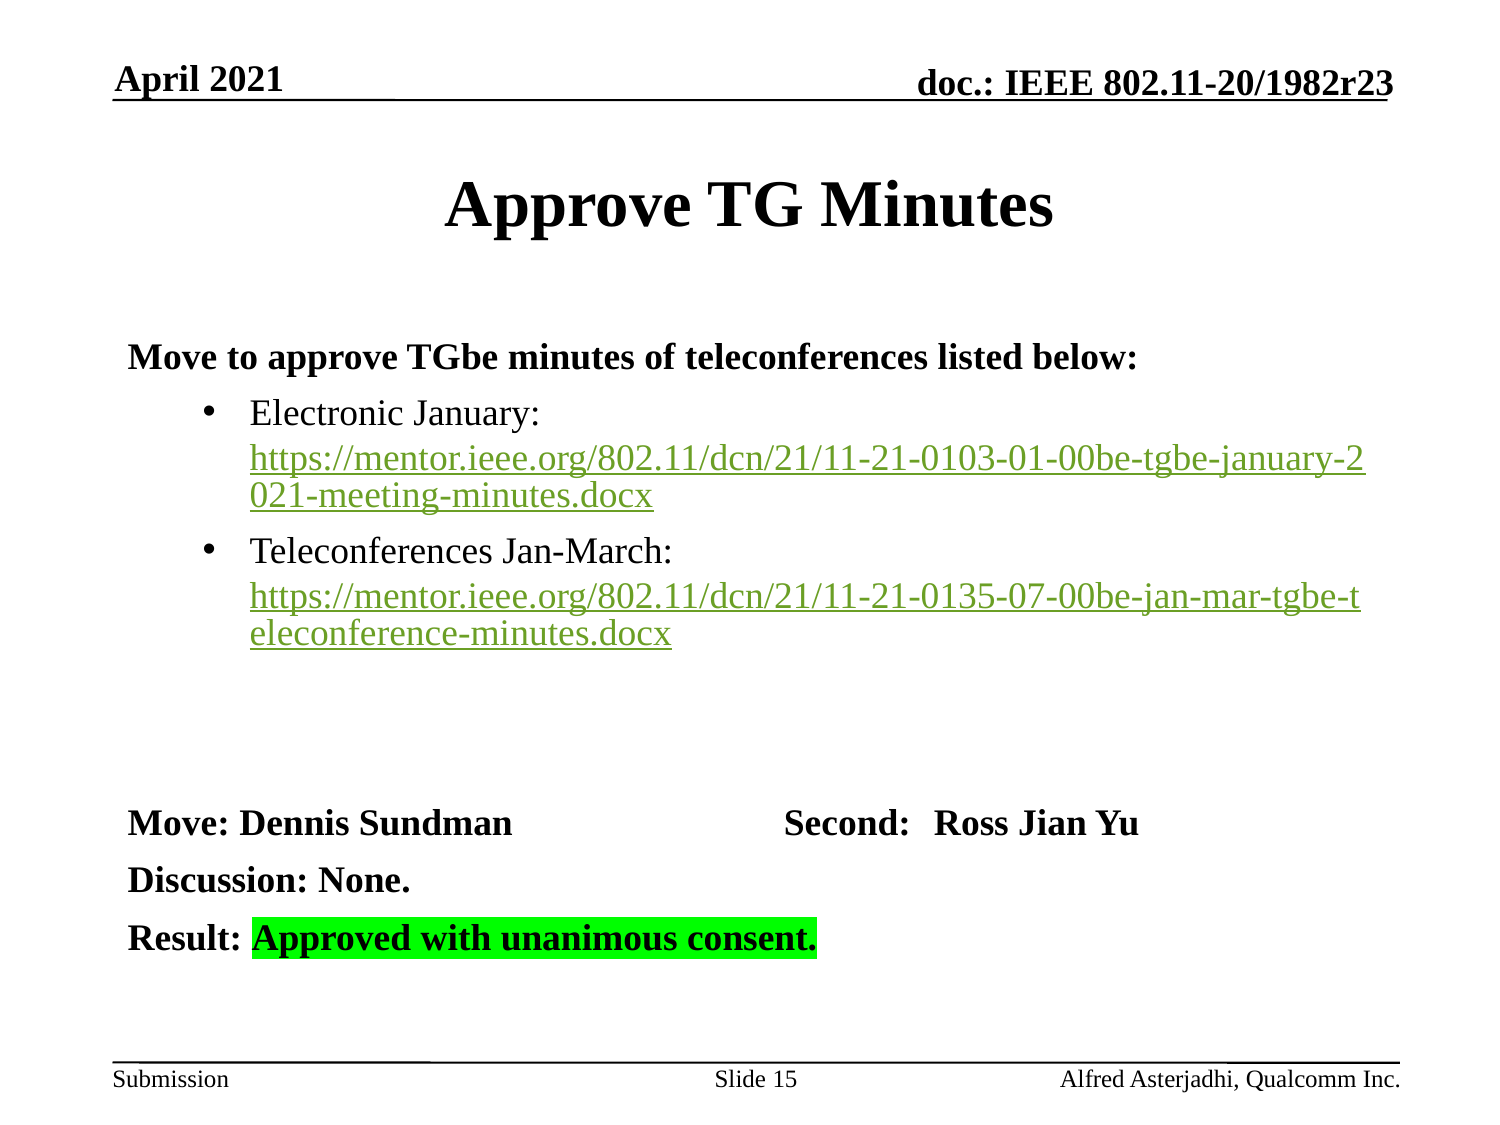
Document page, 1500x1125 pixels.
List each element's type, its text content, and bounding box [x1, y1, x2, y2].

list Move to approve TGbe minutes of teleconferences listed below: Electronic January: https://mentor.ieee.org/802.11/dcn/21/11-21-0103-01-00be-tgbe-january-2021-meeting-minutes.docx Teleconferences Jan-March: https://mentor.ieee.org/802.11/dcn/21/11-21-0135-07-00be-jan-mar-tgbe-teleconference-minutes.docx Move: Dennis Sundman Second: Ross Jian Yu Discussion: None. Result: Approved with unanimous consent. [112, 324, 1388, 1000]
title Approve TG Minutes [112, 112, 1388, 288]
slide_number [114, 54, 423, 100]
slide_number Slide 15 [712, 1061, 800, 1123]
footer Alfred Asterjadhi, Qualcomm Inc. [878, 1061, 1402, 1093]
